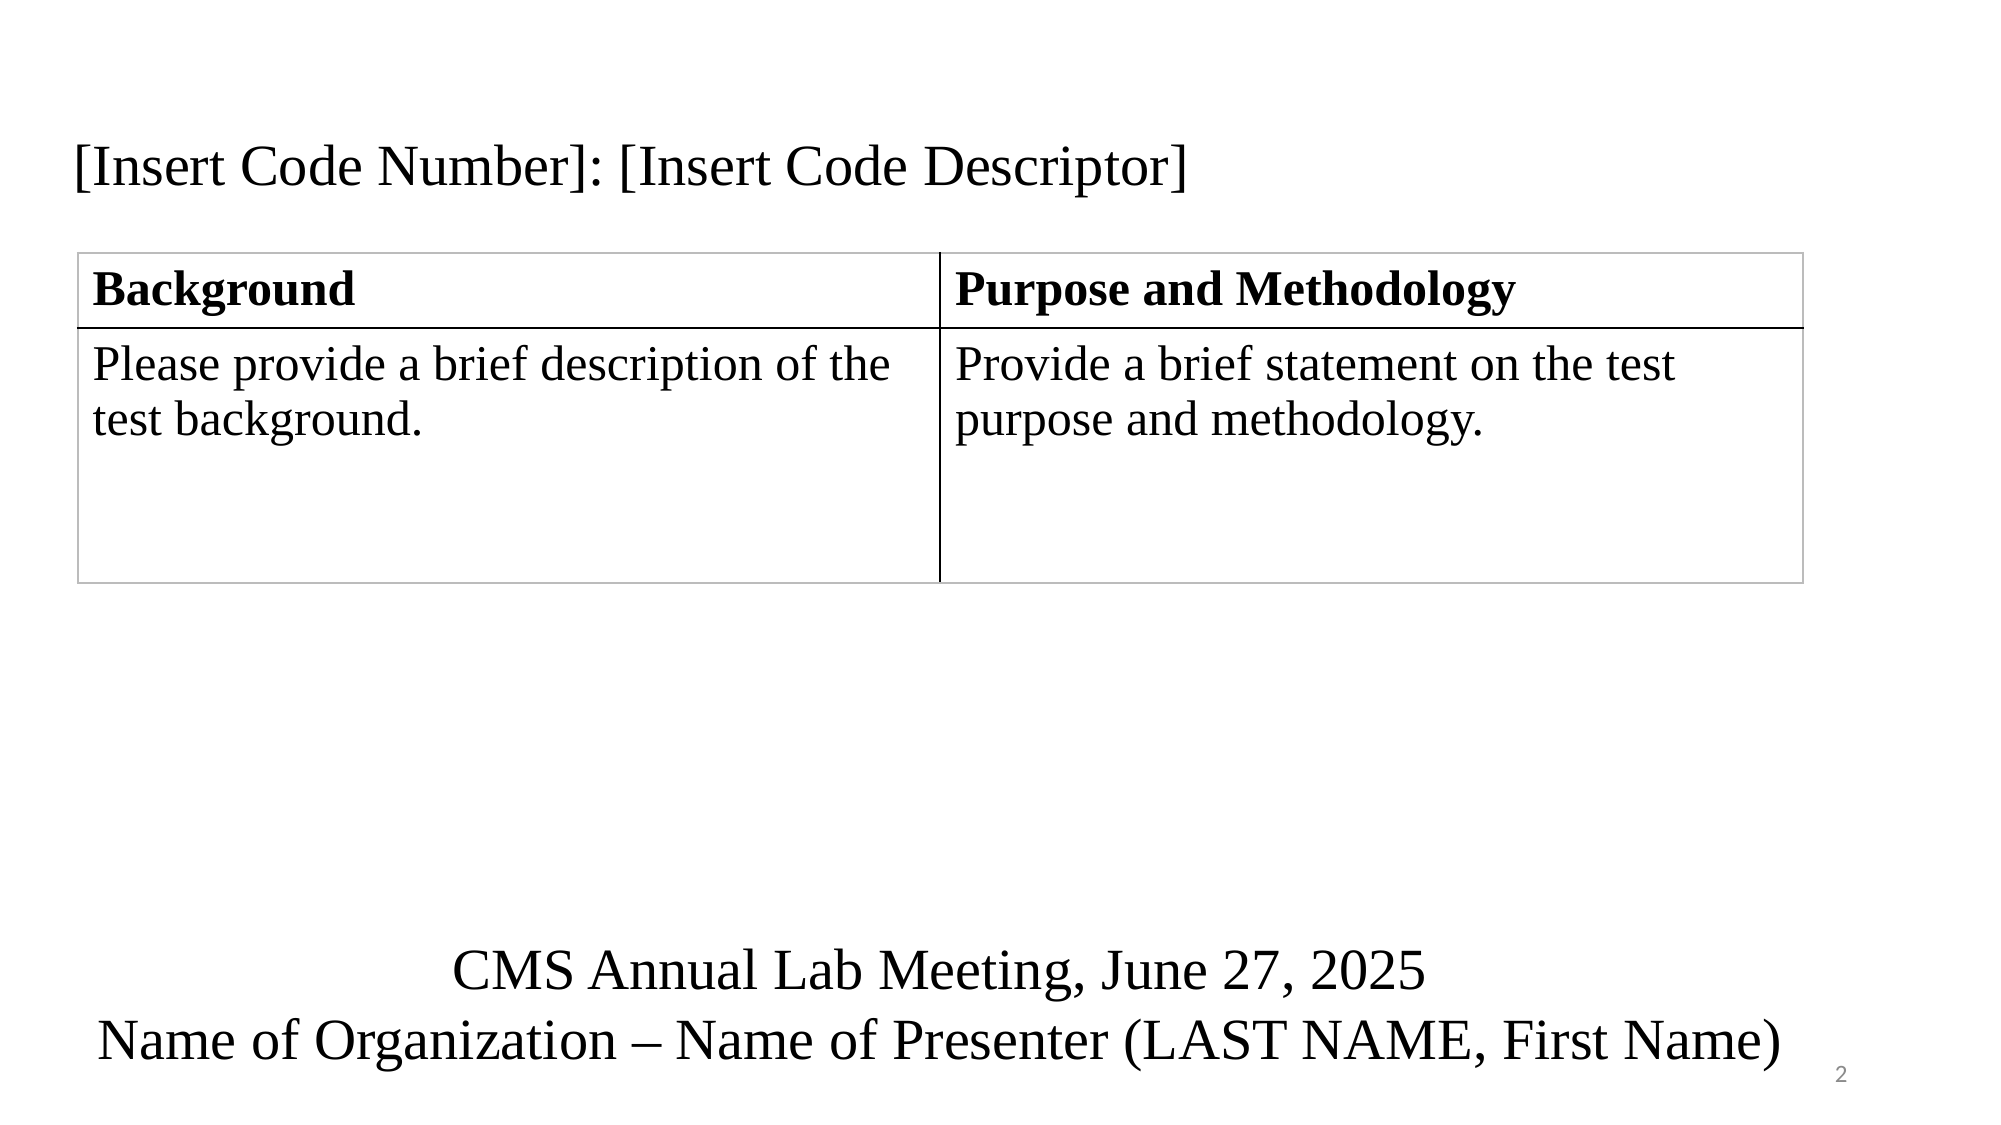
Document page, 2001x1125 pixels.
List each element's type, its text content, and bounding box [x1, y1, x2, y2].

table_header Background [79, 323, 939, 327]
table_header Purpose and Methodology [941, 323, 1802, 327]
text_box CMS Annual Lab Meeting, June 27, 2025 Name of Organization – Name of Presenter (LAST NAME, First Name) [18, 923, 1863, 1125]
table_cell Please provide a brief description of the test background. [79, 329, 939, 582]
table_cell Provide a brief statement on the test purpose and methodology. [941, 329, 1802, 582]
title [Insert Code Number]: [Insert Code Descriptor] [58, 119, 1948, 323]
